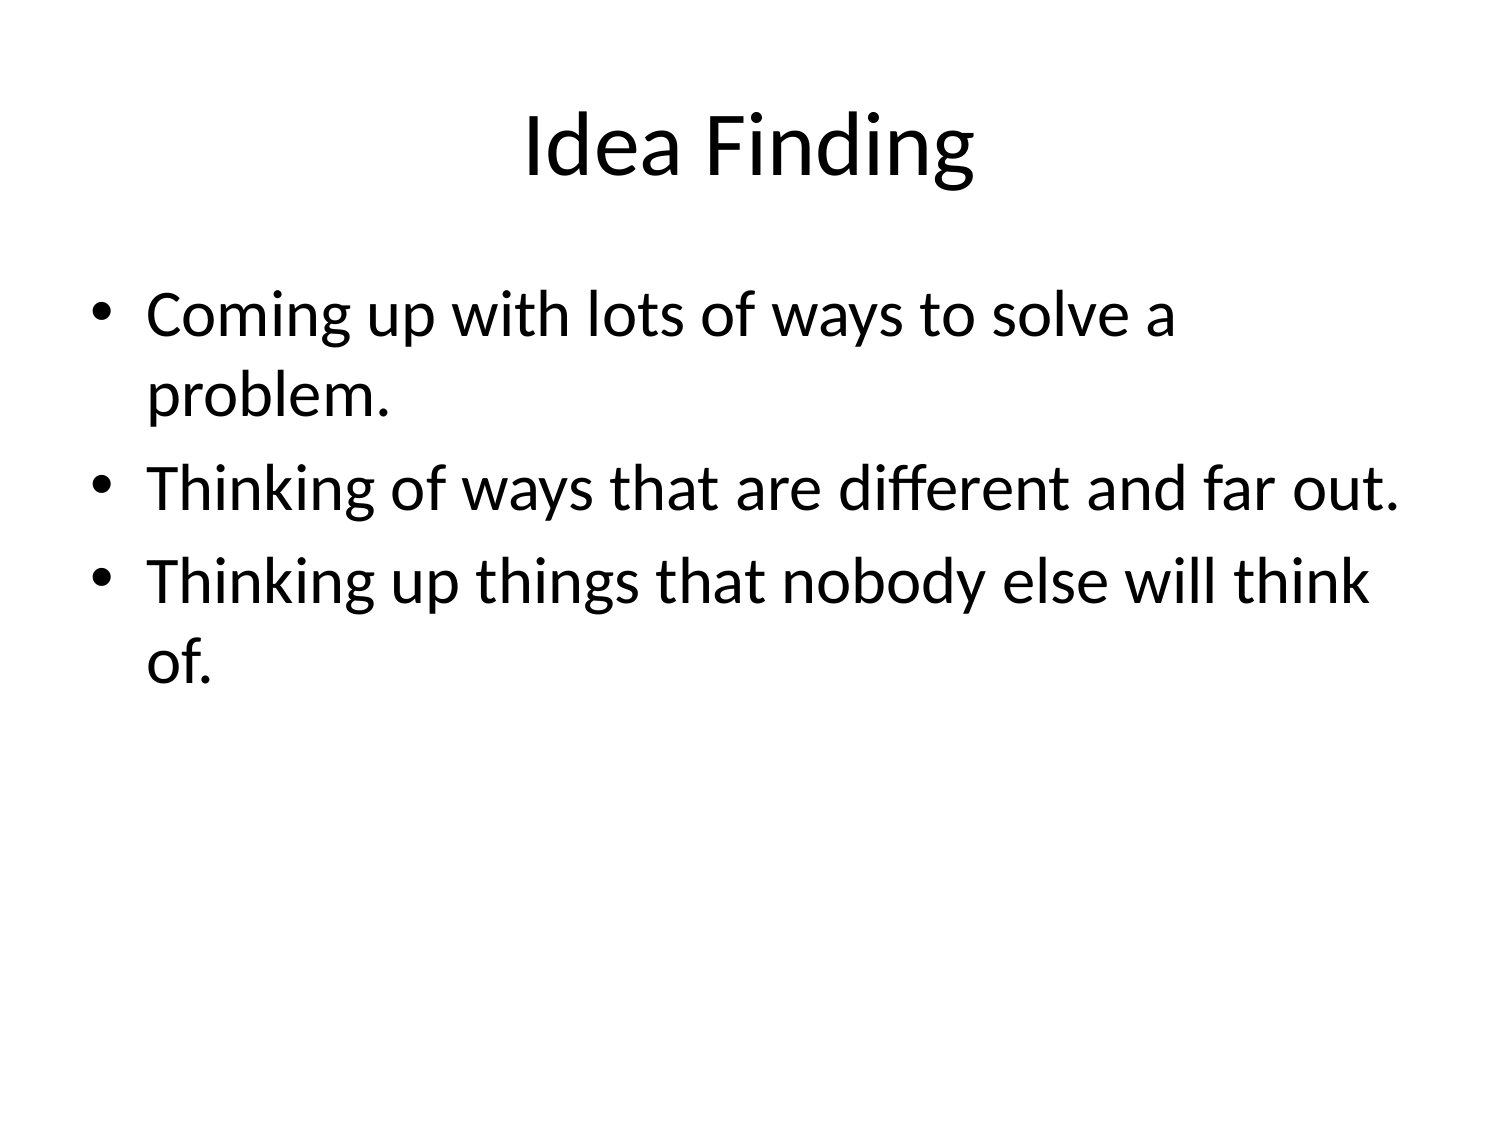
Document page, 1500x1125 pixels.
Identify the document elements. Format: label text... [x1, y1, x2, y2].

title Idea Finding [75, 45, 1425, 233]
list Coming up with lots of ways to solve a problem. Thinking of ways that are different and far out. Thinking up things that nobody else will think of. [75, 262, 1425, 1005]
